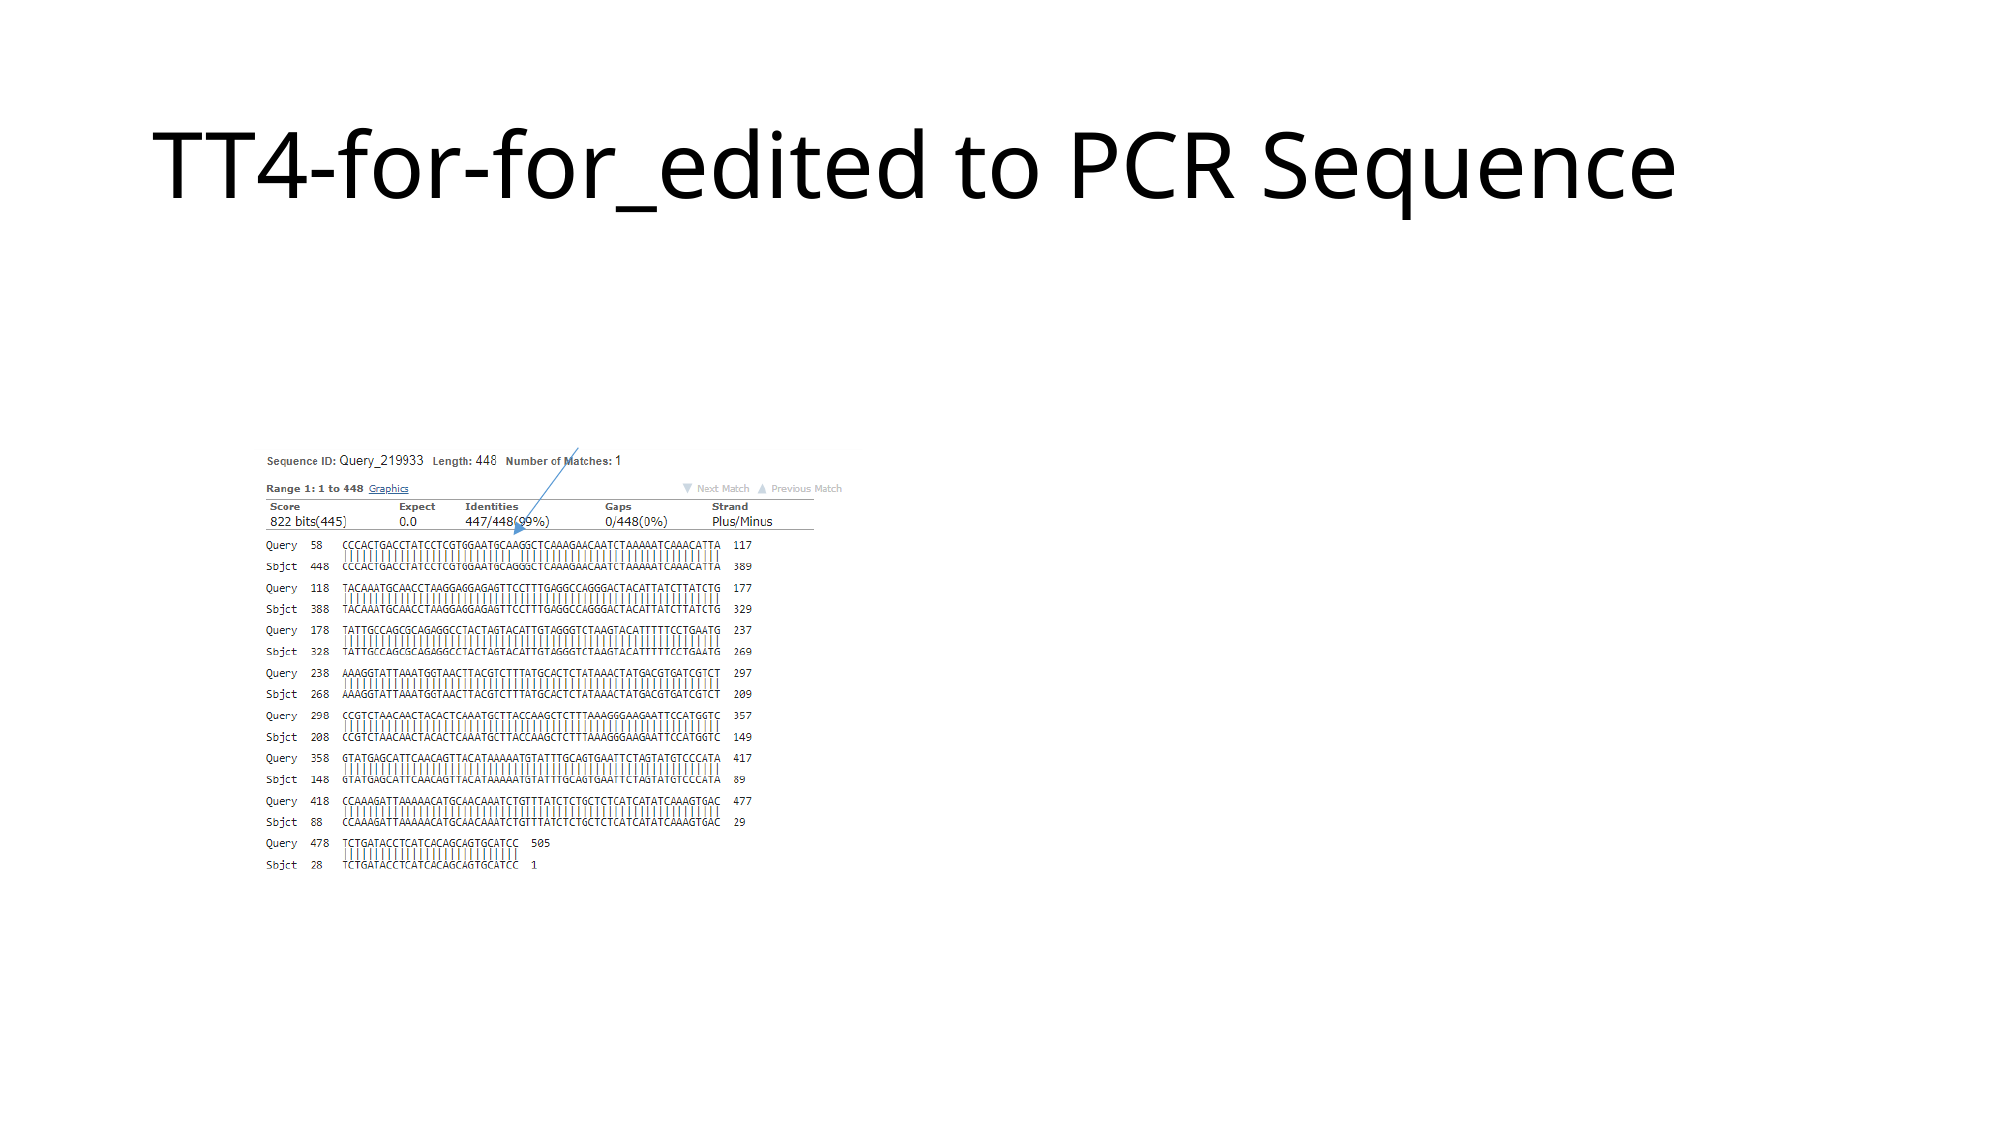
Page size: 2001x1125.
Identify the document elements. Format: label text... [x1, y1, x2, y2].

title TT4-for-for_edited to PCR Sequence [137, 59, 1863, 278]
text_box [513, 447, 579, 536]
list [248, 447, 863, 888]
